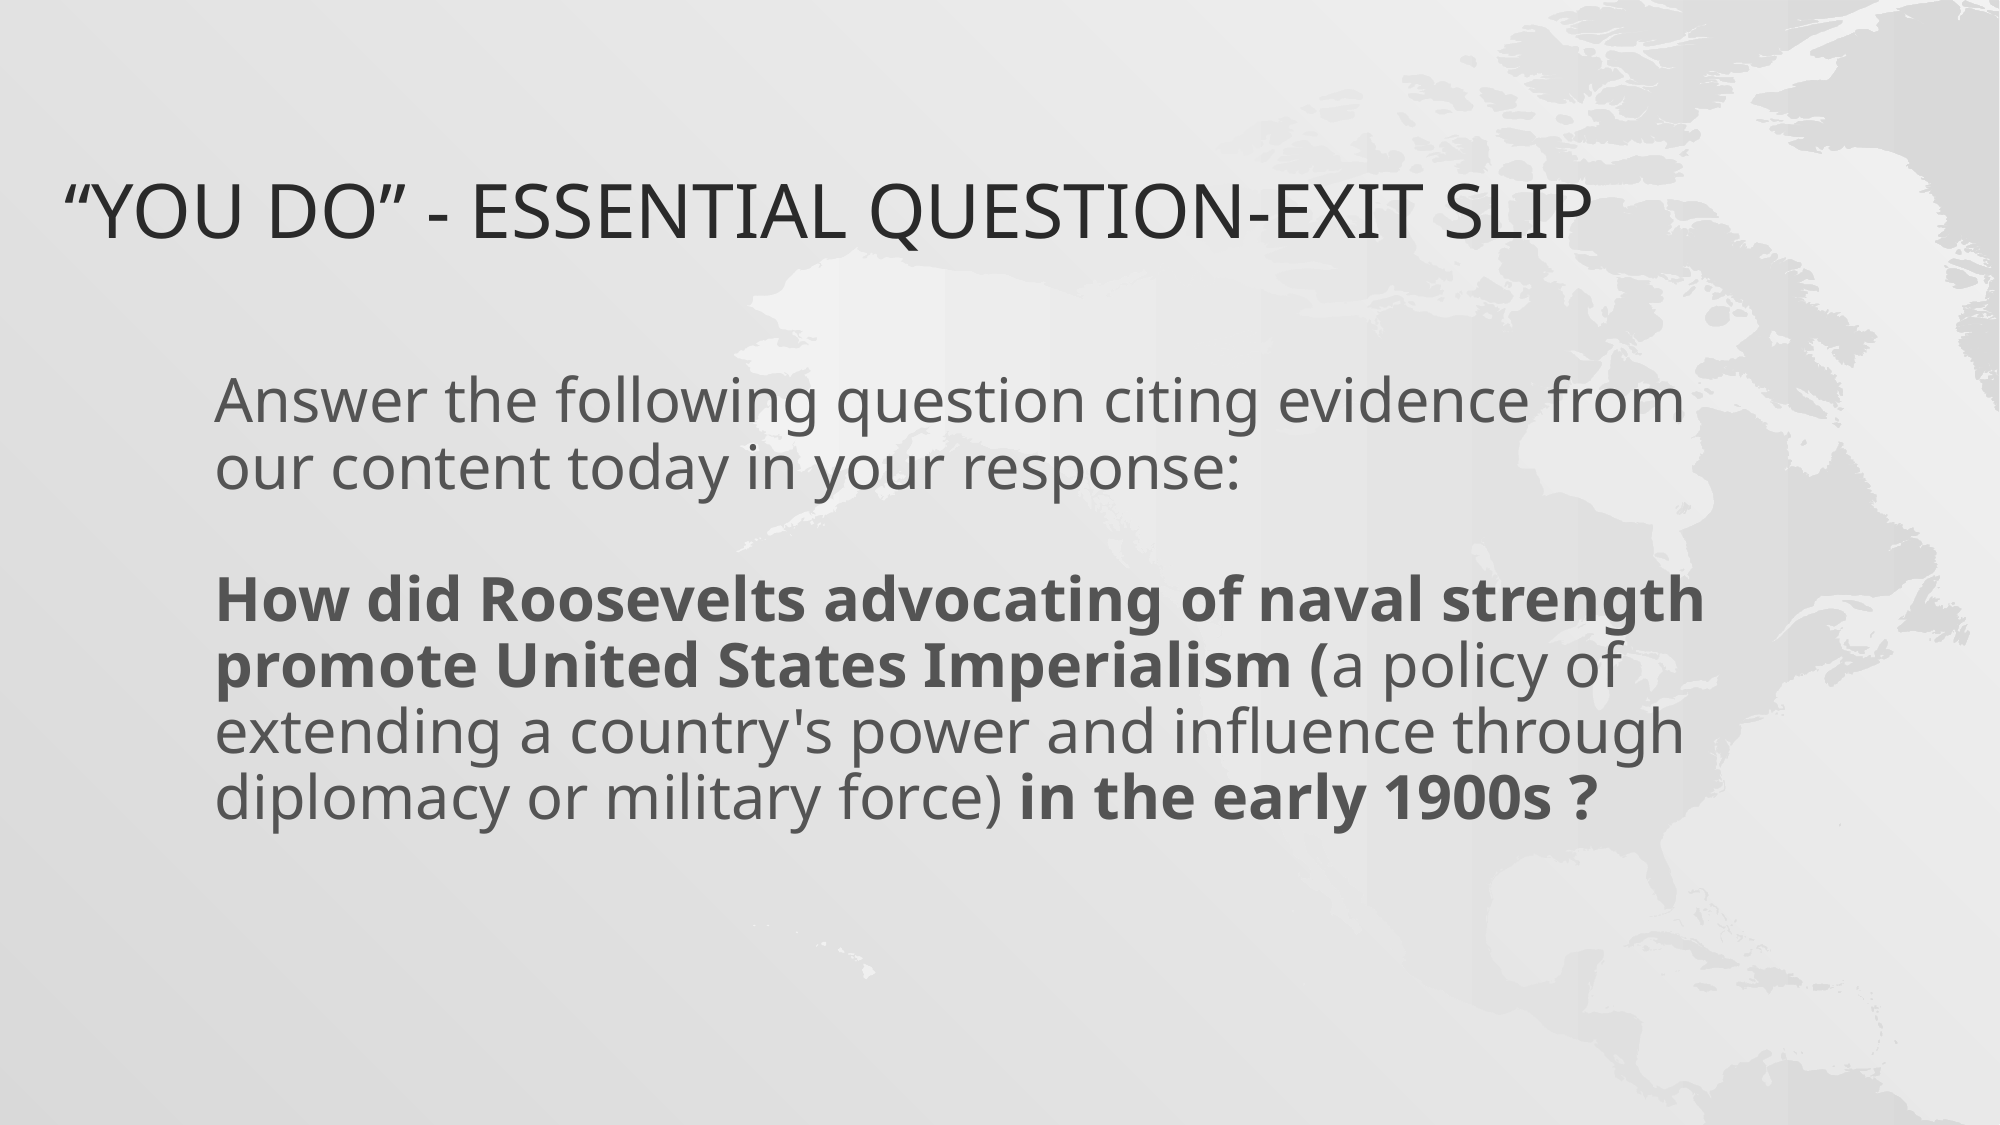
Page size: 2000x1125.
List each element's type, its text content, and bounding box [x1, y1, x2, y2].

subtitle Answer the following question citing evidence from our content today in your response: How did Roosevelts advocating of naval strength promote United States Imperialism (a policy of extending a country's power and influence through diplomacy or military force) in the early 1900s ? [199, 362, 1738, 850]
title “You Do” - ESSENTIAL QUESTION-EXIT SLIP [49, 112, 1788, 263]
